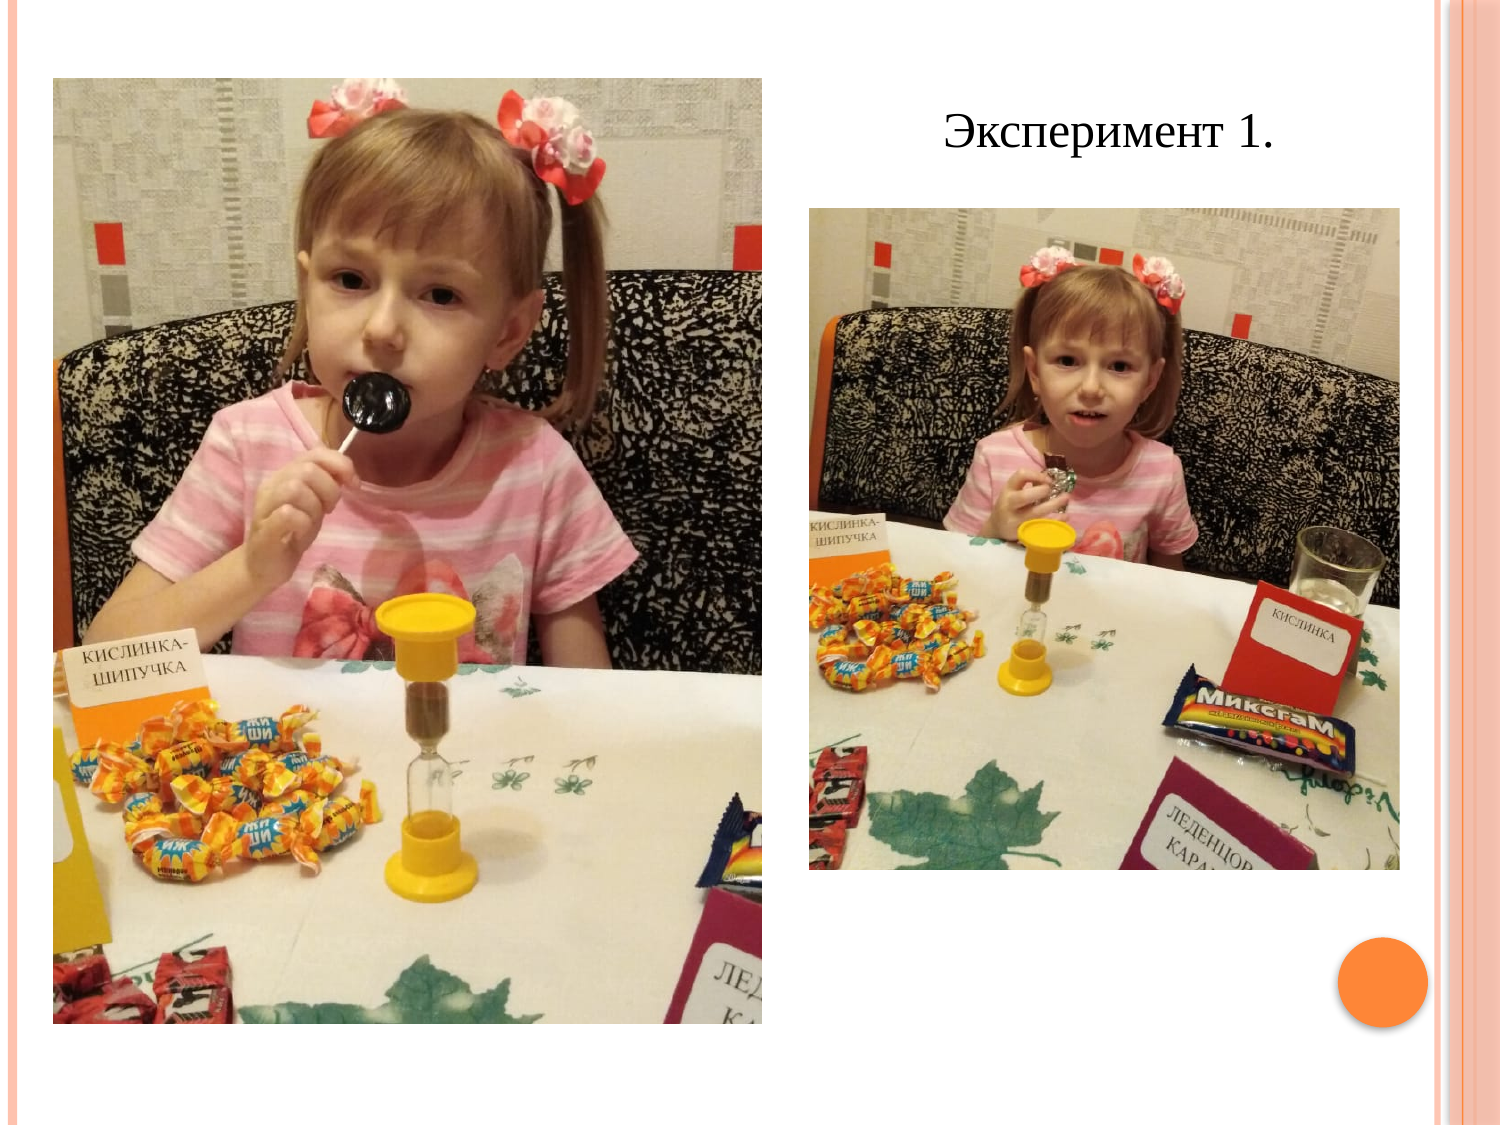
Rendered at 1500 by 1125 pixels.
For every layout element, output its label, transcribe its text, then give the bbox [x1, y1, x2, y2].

picture [808, 207, 1401, 871]
text_box Эксперимент 1. [928, 89, 1300, 165]
picture [52, 77, 763, 1024]
